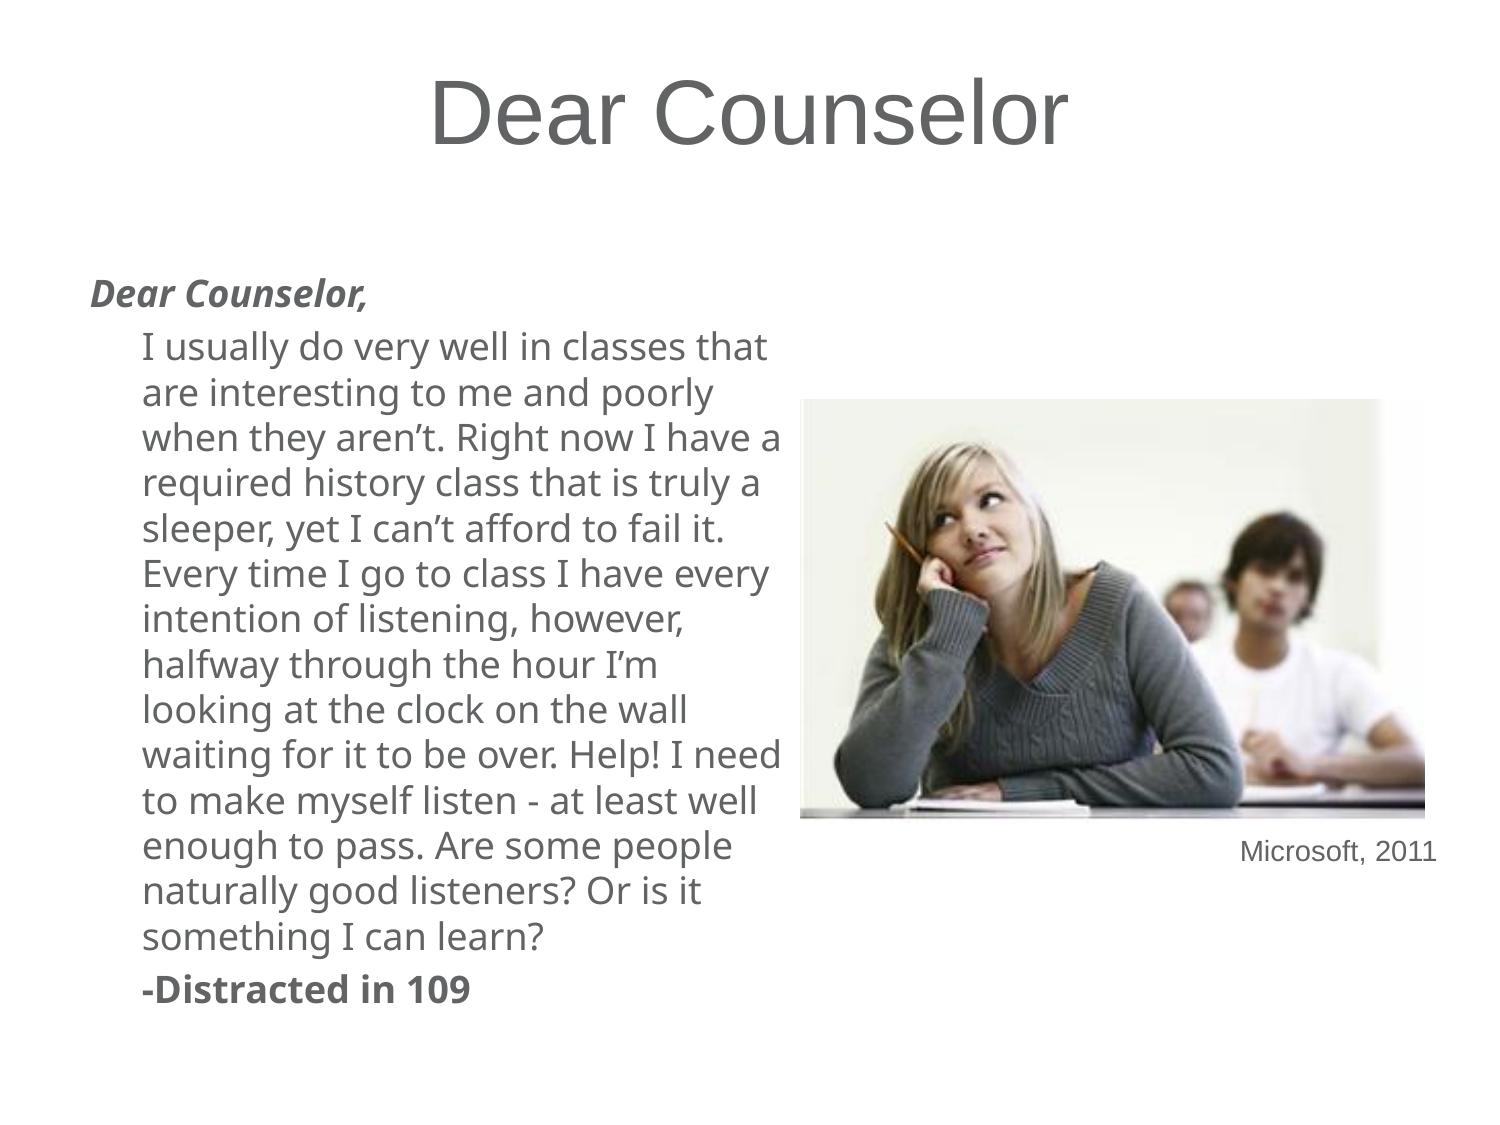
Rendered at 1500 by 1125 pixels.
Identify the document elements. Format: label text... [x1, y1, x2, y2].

text_box Microsoft, 2011 [1224, 824, 1500, 875]
list Dear Counselor, I usually do very well in classes that are interesting to me and poorly when they aren’t. Right now I have a required history class that is truly a sleeper, yet I can’t afford to fail it. Every time I go to class I have every intention of listening, however, halfway through the hour I’m looking at the clock on the wall waiting for it to be over. Help! I need to make myself listen - at least well enough to pass. Are some people naturally good listeners? Or is it something I can learn? -Distracted in 109 [75, 262, 800, 1075]
picture [799, 399, 1426, 838]
title Dear Counselor [75, 45, 1425, 233]
